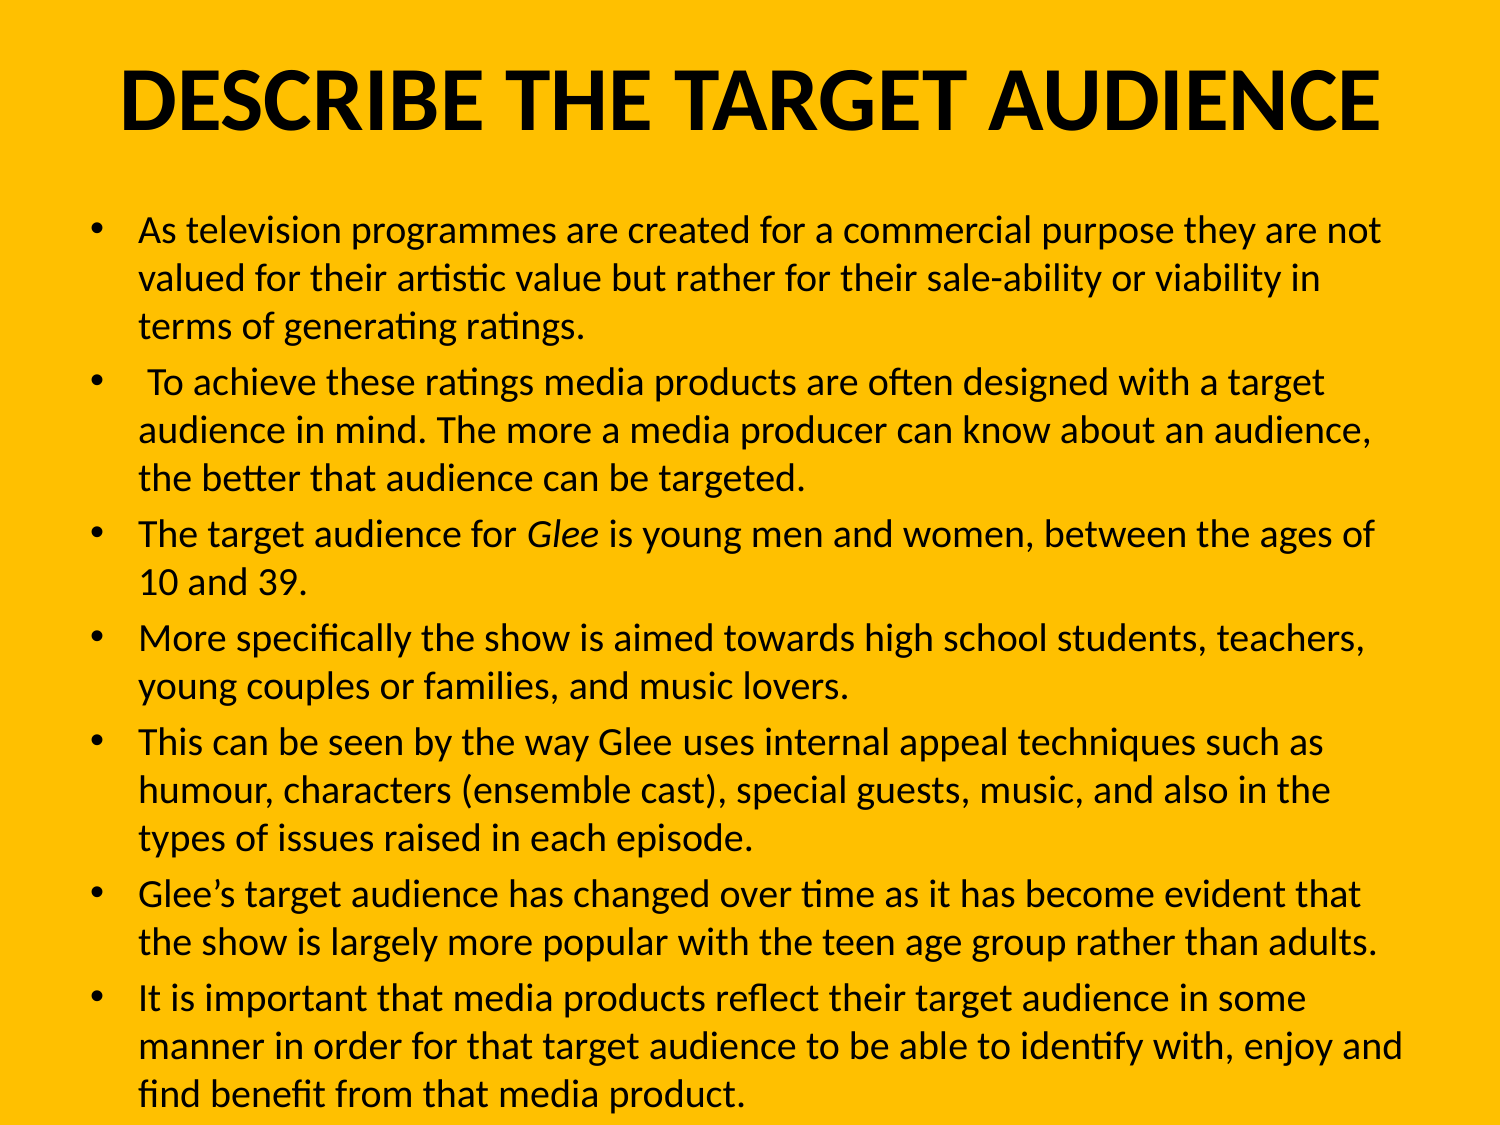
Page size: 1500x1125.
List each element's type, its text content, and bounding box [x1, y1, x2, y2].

list As television programmes are created for a commercial purpose they are not valued for their artistic value but rather for their sale-ability or viability in terms of generating ratings. To achieve these ratings media products are often designed with a target audience in mind. The more a media producer can know about an audience, the better that audience can be targeted. The target audience for Glee is young men and women, between the ages of 10 and 39. More specifically the show is aimed towards high school students, teachers, young couples or families, and music lovers. This can be seen by the way Glee uses internal appeal techniques such as humour, characters (ensemble cast), special guests, music, and also in the types of issues raised in each episode. Glee’s target audience has changed over time as it has become evident that the show is largely more popular with the teen age group rather than adults. It is important that media products reflect their target audience in some manner in order for that target audience to be able to identify with, enjoy and find benefit from that media product. [75, 196, 1425, 1125]
title DESCRIBE THE TARGET AUDIENCE [76, 0, 1427, 188]
